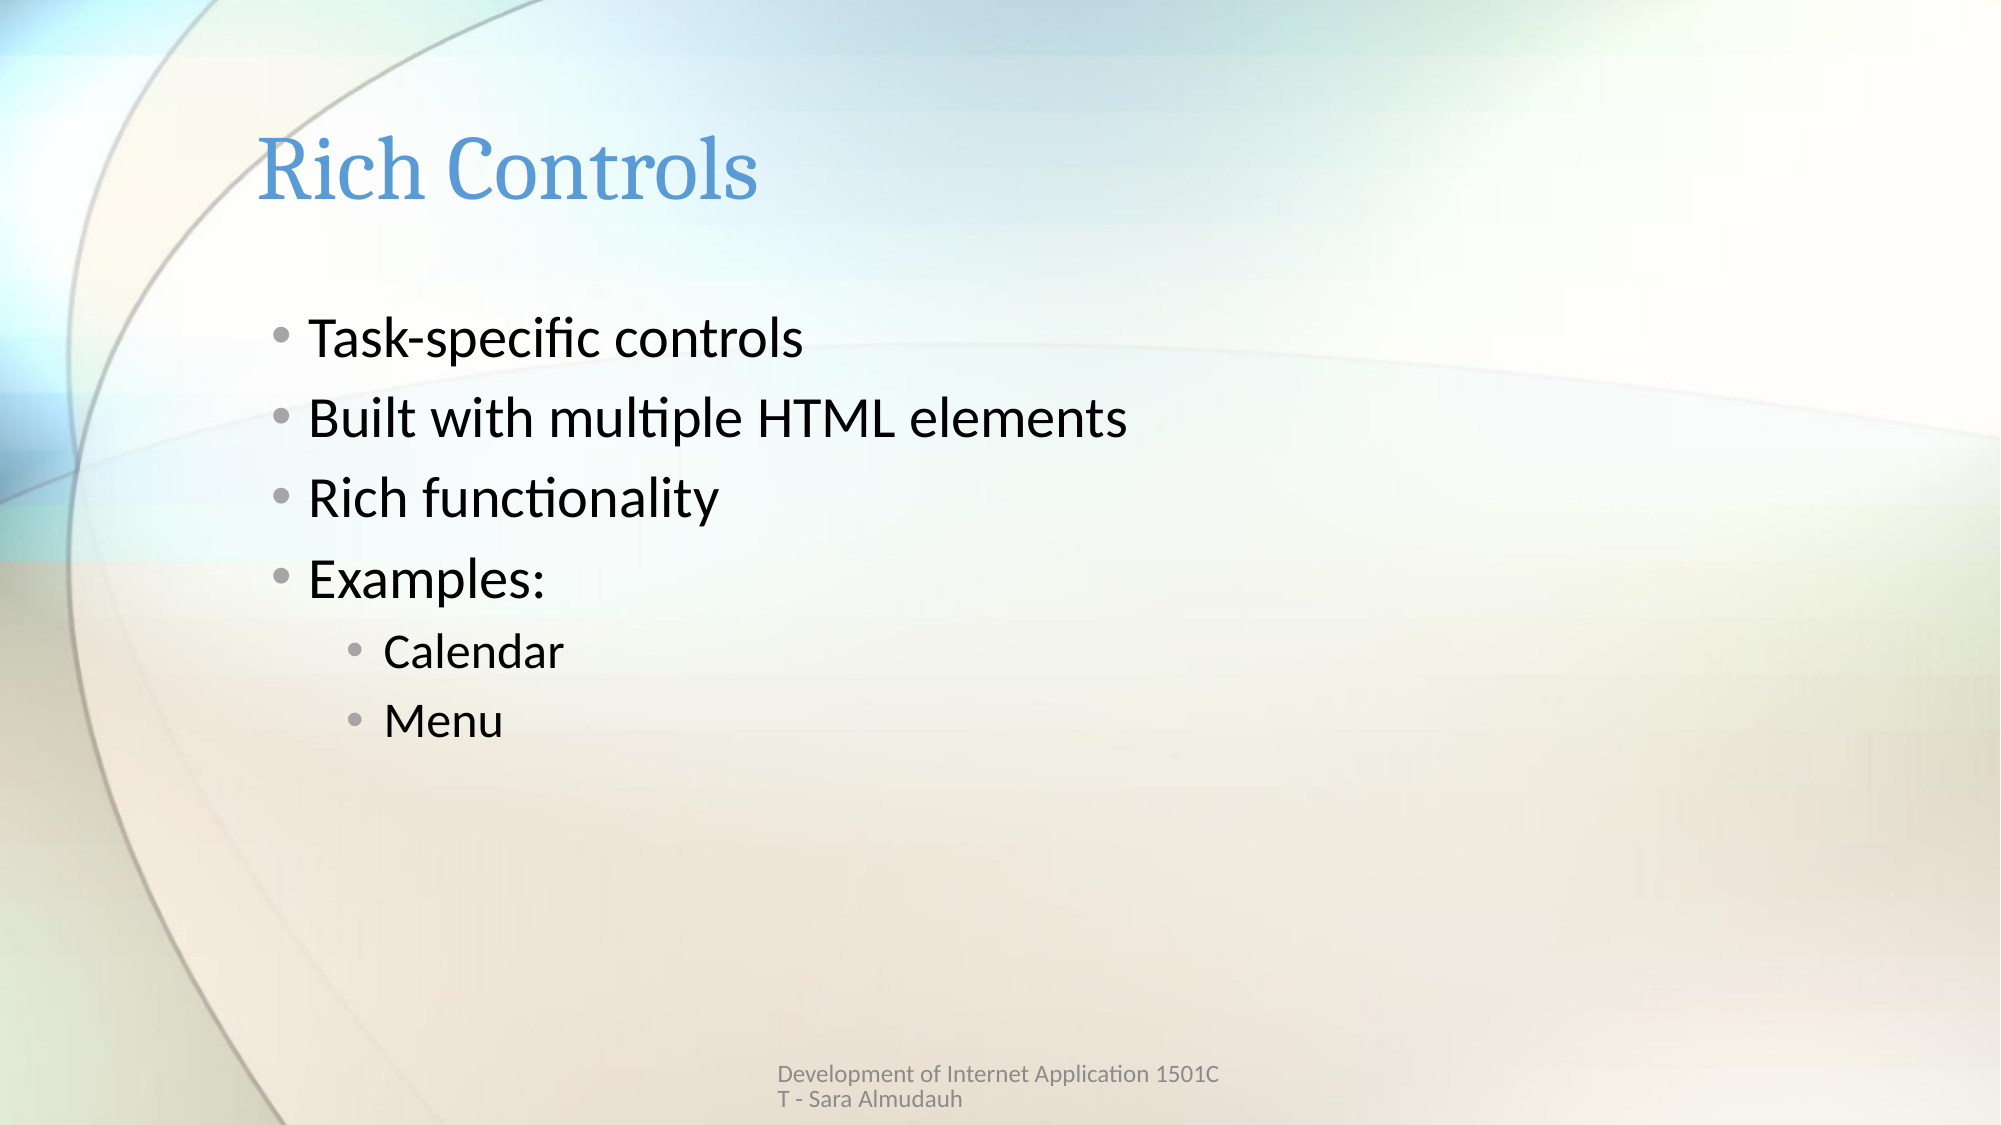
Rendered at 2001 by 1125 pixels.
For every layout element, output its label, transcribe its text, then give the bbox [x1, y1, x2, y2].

footer Development of Internet Application 1501CT - Sara Almudauh [762, 1042, 1238, 1103]
picture [0, 0, 2001, 1125]
list Task-specific controls Built with multiple HTML elements Rich functionality Examples: Calendar Menu [256, 299, 1863, 1014]
title Rich Controls [241, 54, 1723, 272]
